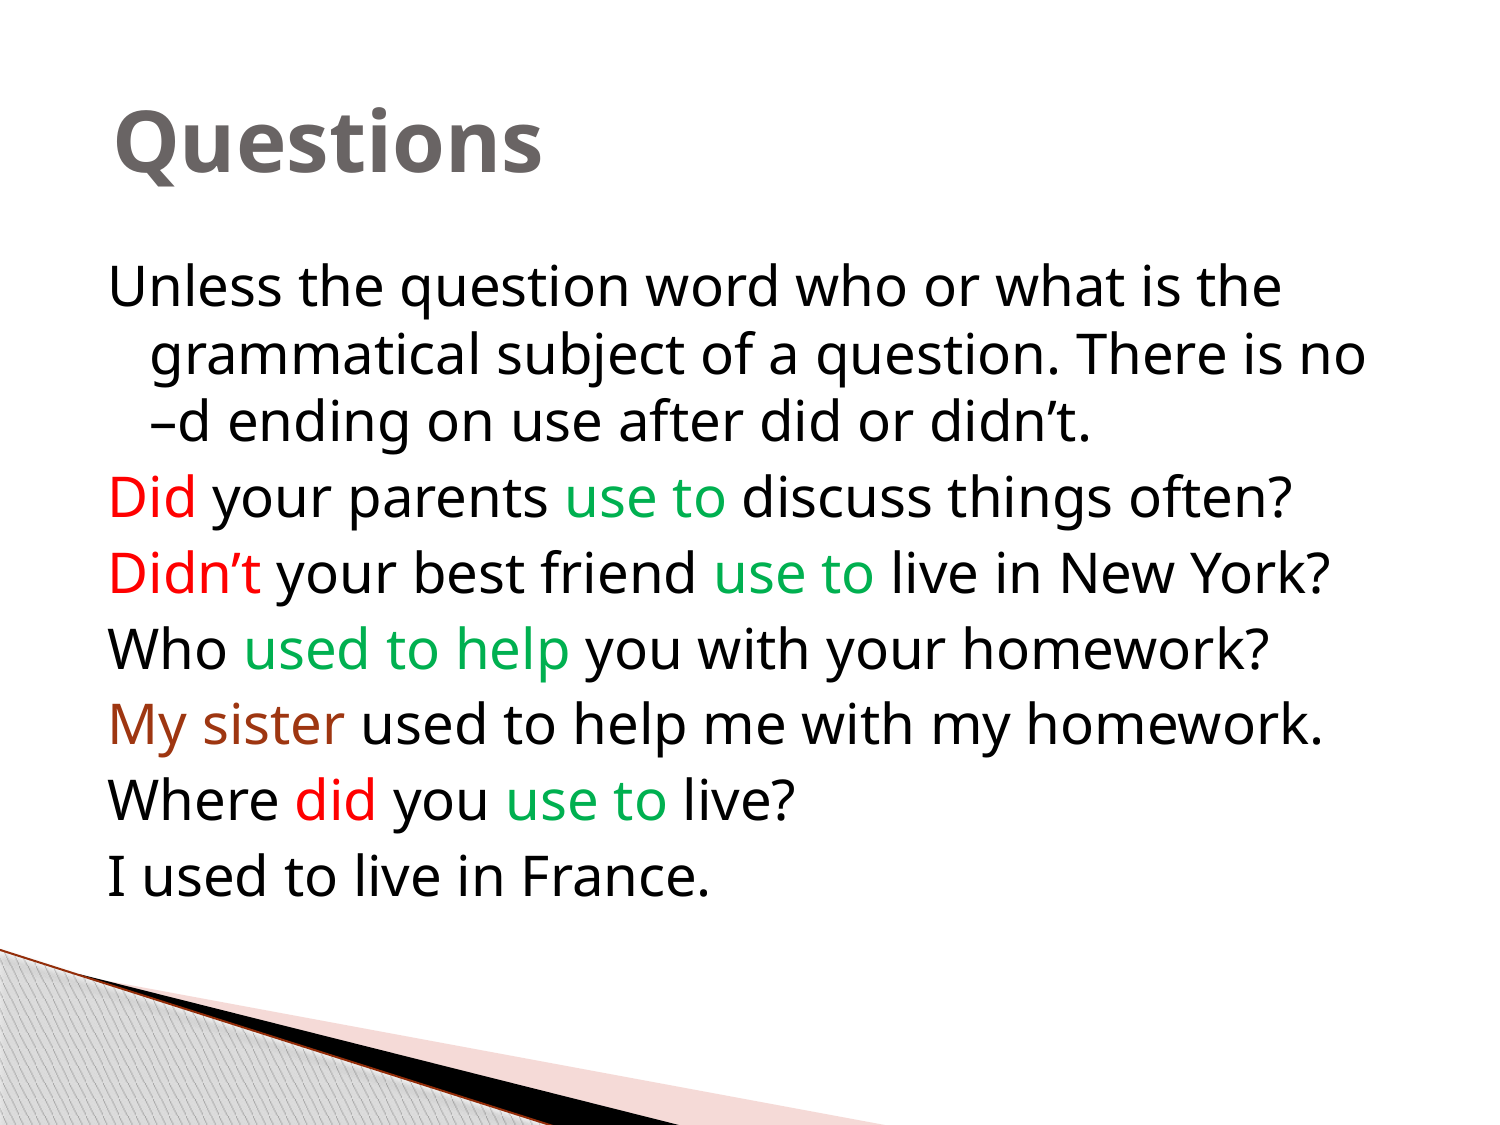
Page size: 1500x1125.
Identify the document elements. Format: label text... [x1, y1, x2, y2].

list Unless the question word who or what is the grammatical subject of a question. There is no –d ending on use after did or didn’t. Did your parents use to discuss things often? Didn’t your best friend use to live in New York? Who used to help you with your homework? My sister used to help me with my homework. Where did you use to live? I used to live in France. [75, 243, 1425, 986]
title Questions [75, 45, 1425, 233]
